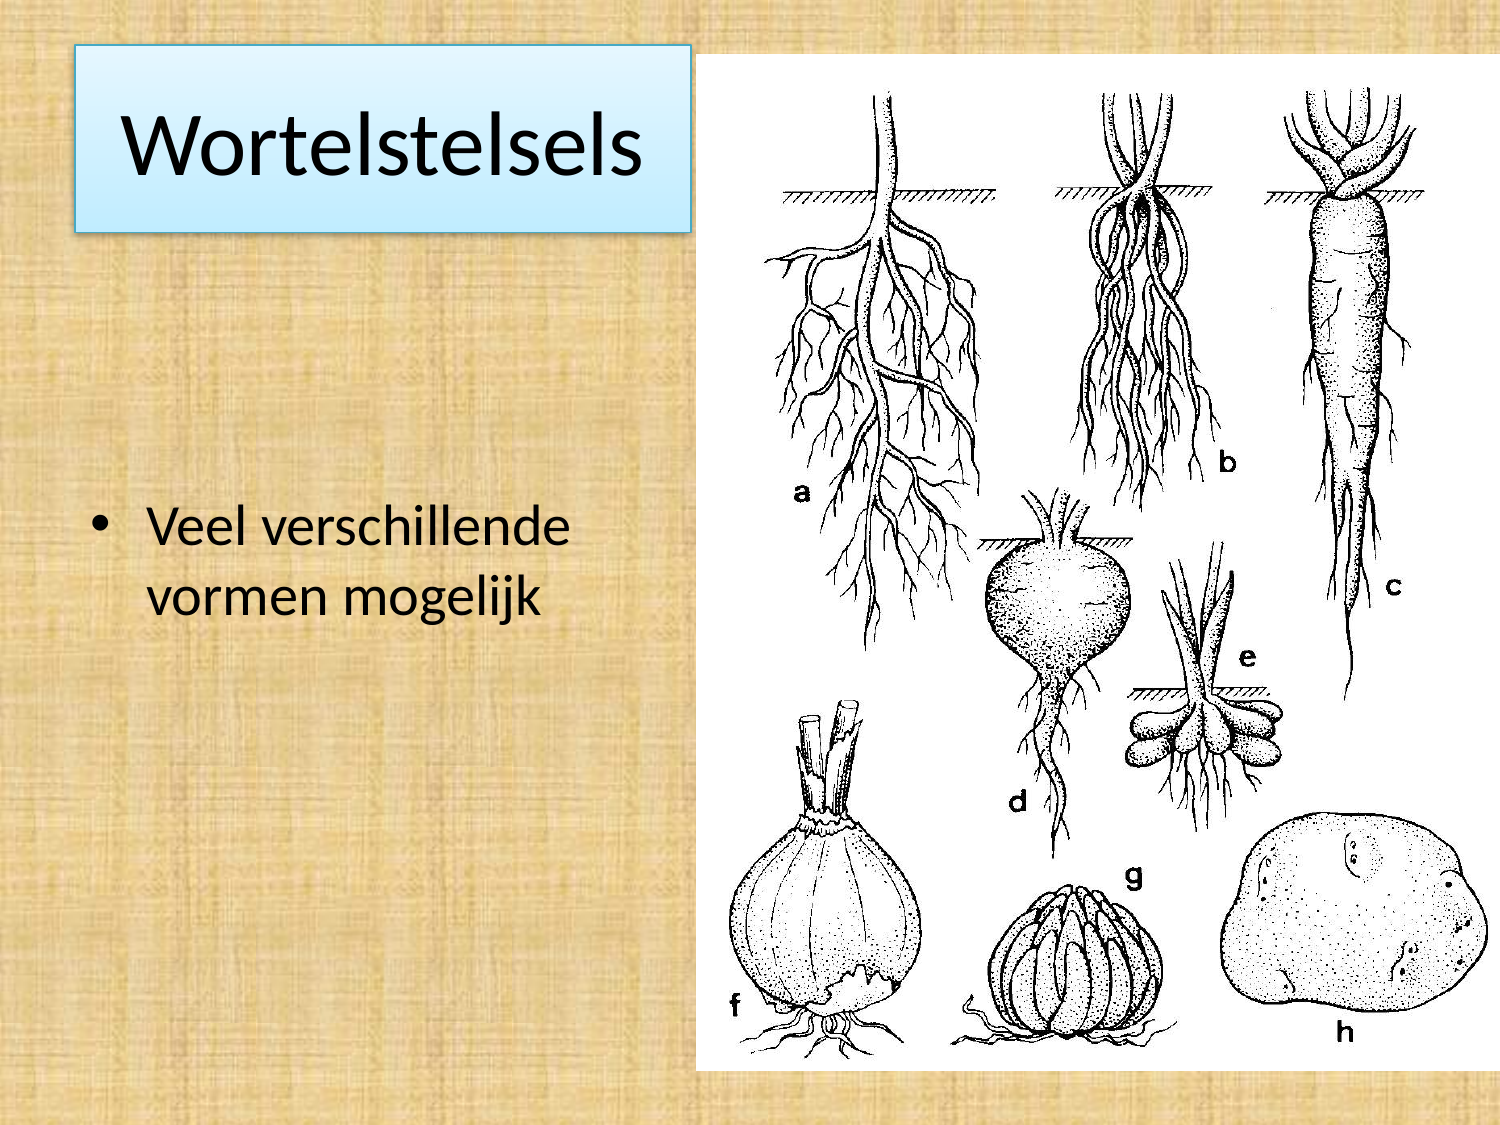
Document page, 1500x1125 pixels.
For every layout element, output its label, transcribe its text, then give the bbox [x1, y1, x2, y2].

list Veel verschillende vormen mogelijk [75, 479, 691, 1005]
title Wortelstelsels [74, 44, 692, 233]
picture [0, 0, 1500, 1125]
